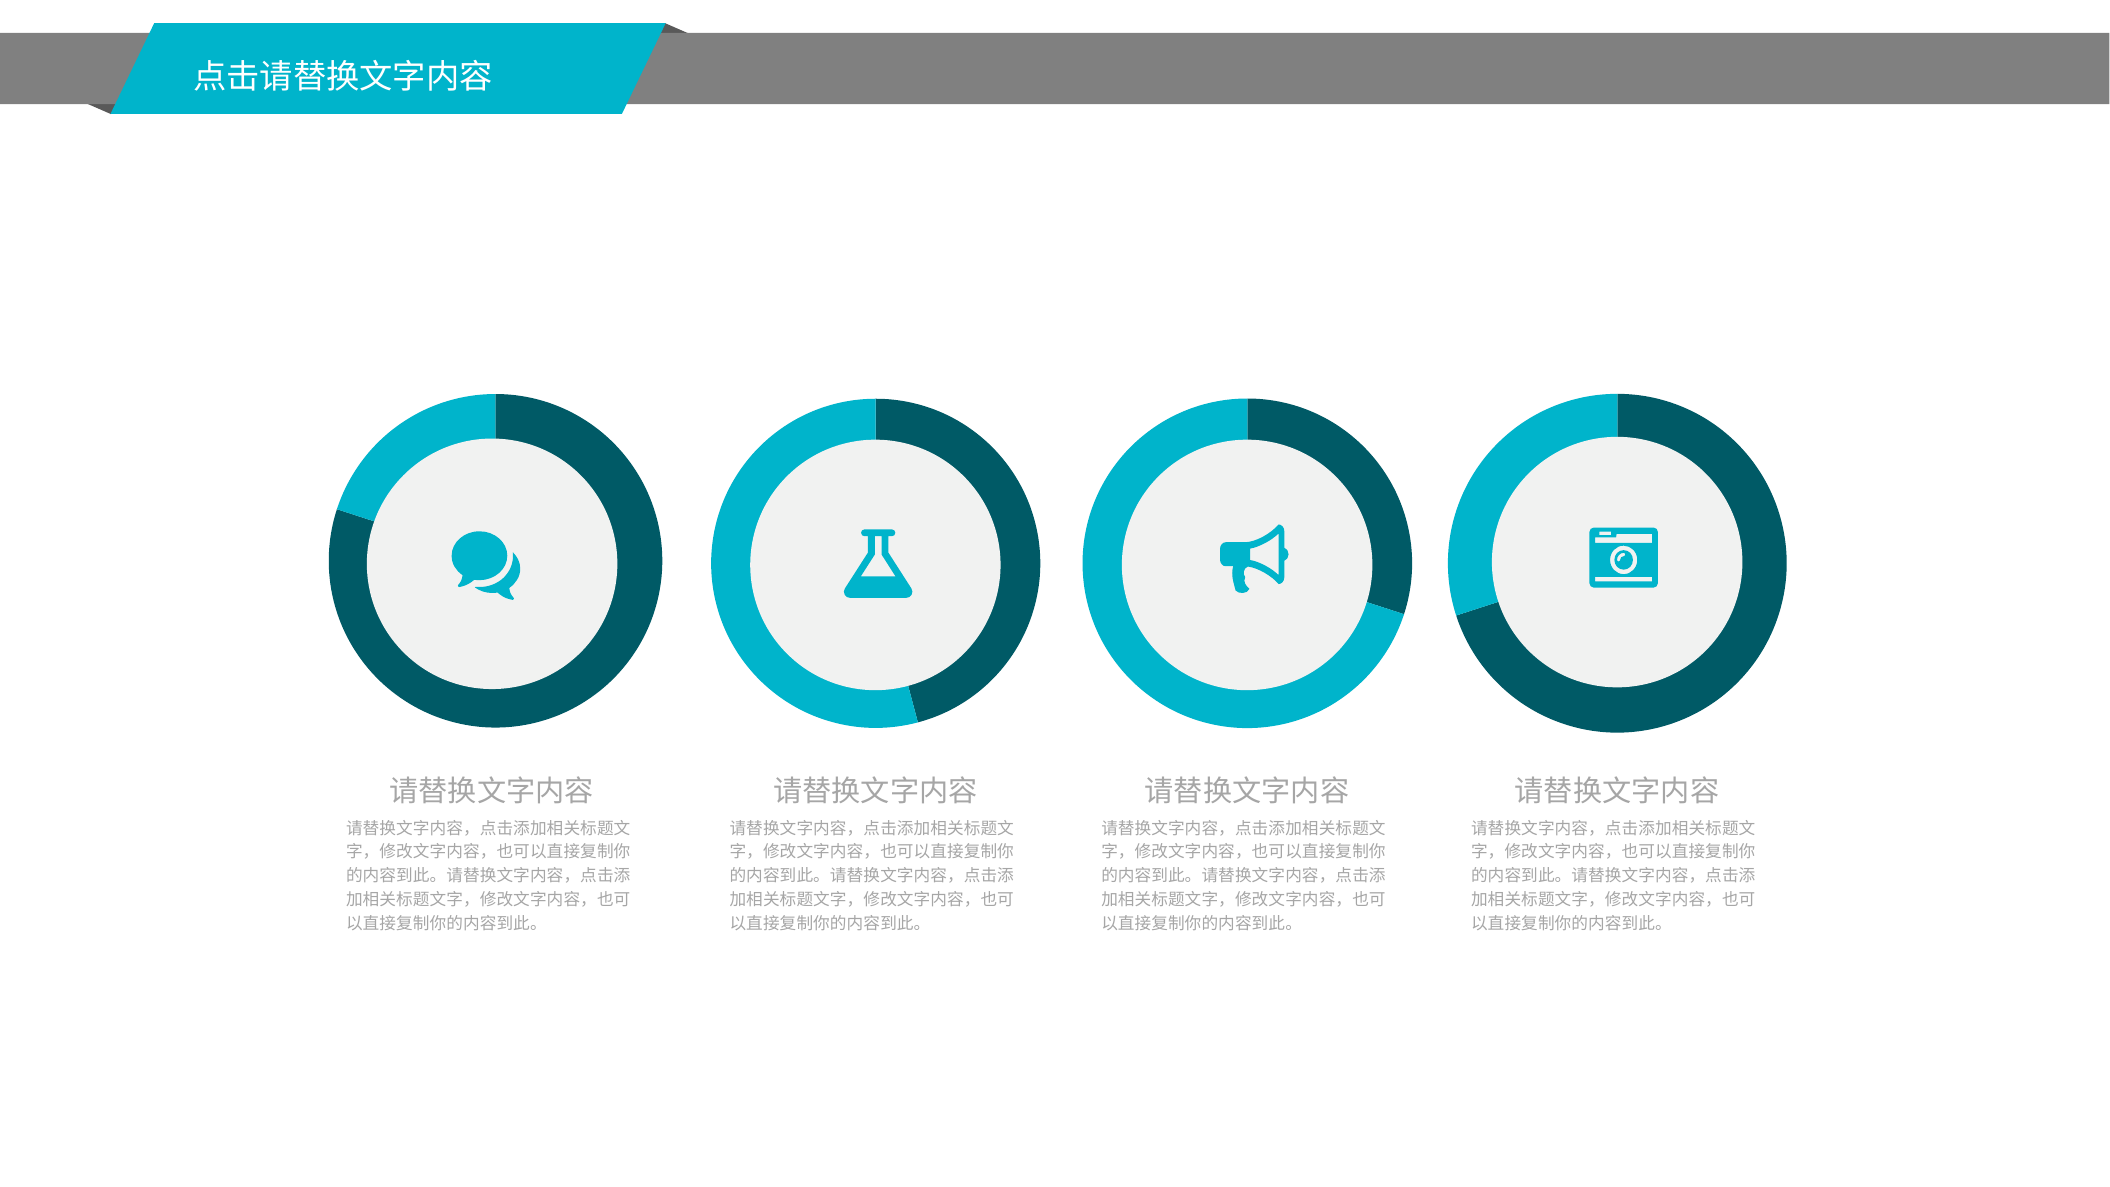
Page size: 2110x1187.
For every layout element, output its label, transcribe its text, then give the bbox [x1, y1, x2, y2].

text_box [0, 23, 2110, 115]
text_box 请替换文字内容 [1101, 772, 1394, 808]
text_box 请替换文字内容 [1471, 772, 1764, 808]
text_box 请替换文字内容，点击添加相关标题文字，修改文字内容，也可以直接复制你的内容到此。请替换文字内容，点击添加相关标题文字，修改文字内容，也可以直接复制你的内容到此。 [729, 813, 1022, 934]
chart [299, 364, 1816, 763]
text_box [451, 524, 1658, 600]
text_box 请替换文字内容 [346, 772, 638, 808]
text_box 请替换文字内容，点击添加相关标题文字，修改文字内容，也可以直接复制你的内容到此。请替换文字内容，点击添加相关标题文字，修改文字内容，也可以直接复制你的内容到此。 [1471, 813, 1764, 934]
text_box 请替换文字内容 [729, 772, 1022, 808]
text_box 请替换文字内容，点击添加相关标题文字，修改文字内容，也可以直接复制你的内容到此。请替换文字内容，点击添加相关标题文字，修改文字内容，也可以直接复制你的内容到此。 [346, 813, 638, 934]
text_box 请替换文字内容，点击添加相关标题文字，修改文字内容，也可以直接复制你的内容到此。请替换文字内容，点击添加相关标题文字，修改文字内容，也可以直接复制你的内容到此。 [1101, 813, 1394, 934]
